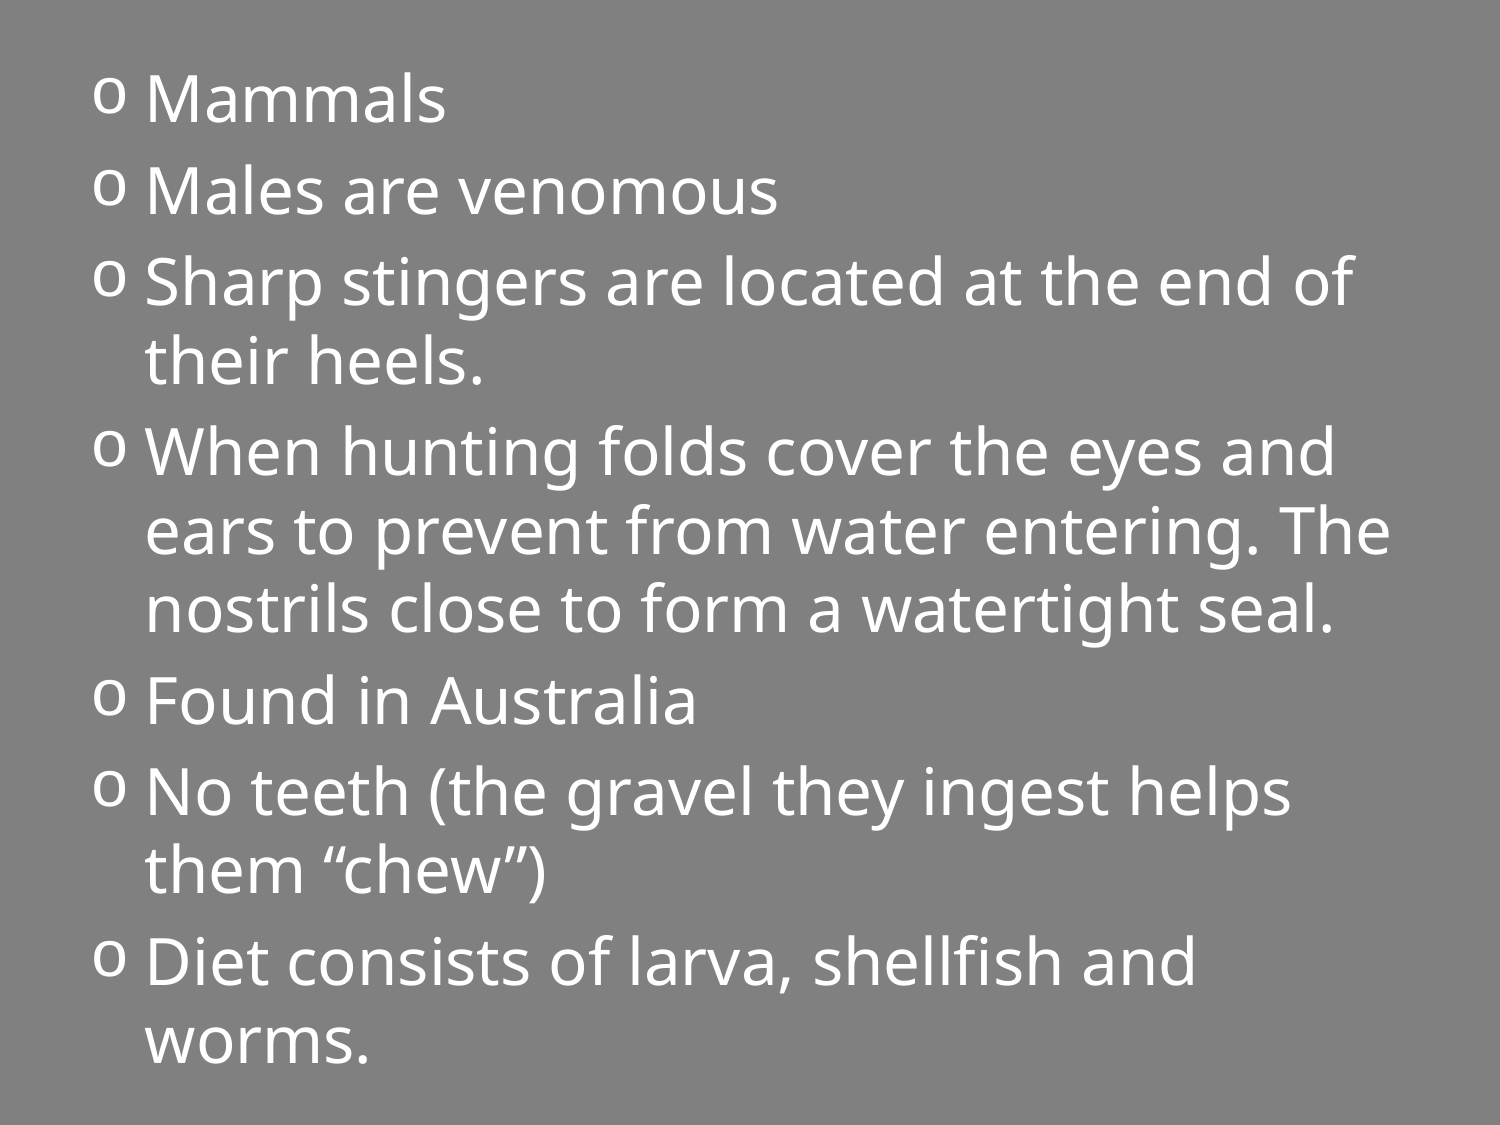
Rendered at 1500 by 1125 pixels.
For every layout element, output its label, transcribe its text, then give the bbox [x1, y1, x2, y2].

list Mammals Males are venomous Sharp stingers are located at the end of their heels. When hunting folds cover the eyes and ears to prevent from water entering. The nostrils close to form a watertight seal. Found in Australia No teeth (the gravel they ingest helps them “chew”) Diet consists of larva, shellfish and worms. [75, 50, 1425, 1100]
